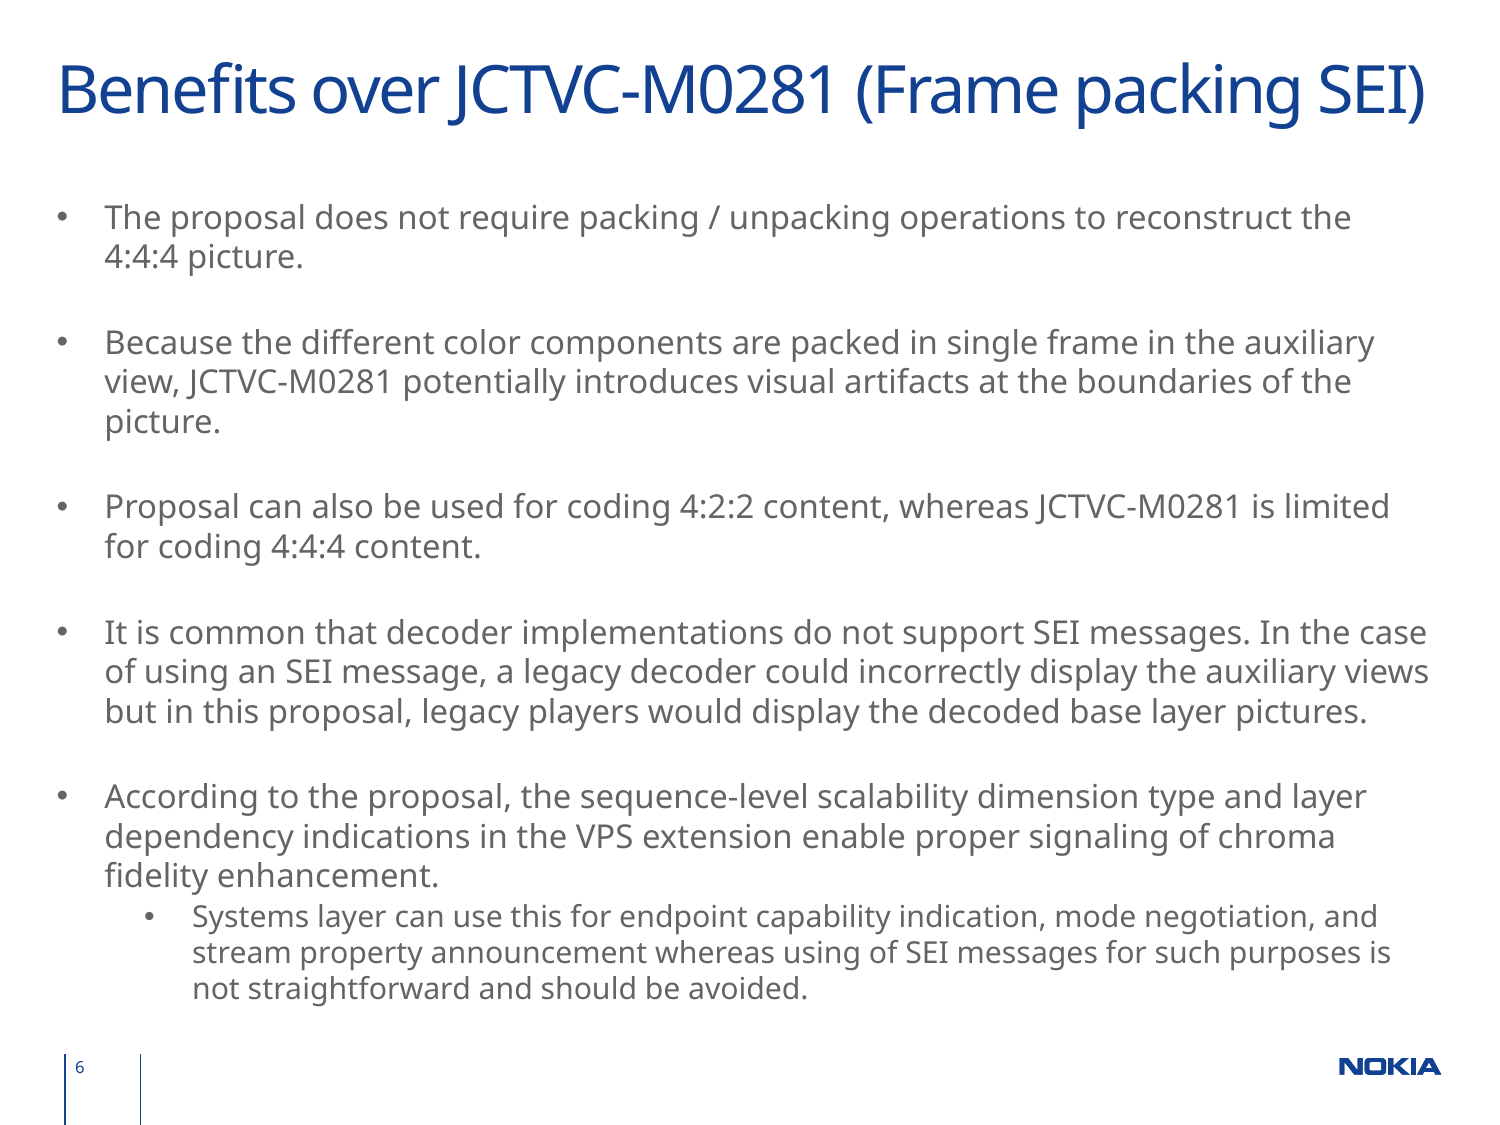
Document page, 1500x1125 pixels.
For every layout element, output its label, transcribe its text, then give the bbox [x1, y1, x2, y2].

list The proposal does not require packing / unpacking operations to reconstruct the 4:4:4 picture. Because the different color components are packed in single frame in the auxiliary view, JCTVC-M0281 potentially introduces visual artifacts at the boundaries of the picture. Proposal can also be used for coding 4:2:2 content, whereas JCTVC-M0281 is limited for coding 4:4:4 content. It is common that decoder implementations do not support SEI messages. In the case of using an SEI message, a legacy decoder could incorrectly display the auxiliary views but in this proposal, legacy players would display the decoded base layer pictures. According to the proposal, the sequence-level scalability dimension type and layer dependency indications in the VPS extension enable proper signaling of chroma fidelity enhancement. Systems layer can use this for endpoint capability indication, mode negotiation, and stream property announcement whereas using of SEI messages for such purposes is not straightforward and should be avoided. [56, 196, 1436, 1032]
slide_number 6 [75, 1057, 124, 1079]
title Benefits over JCTVC-M0281 (Frame packing SEI) [56, 47, 1433, 128]
